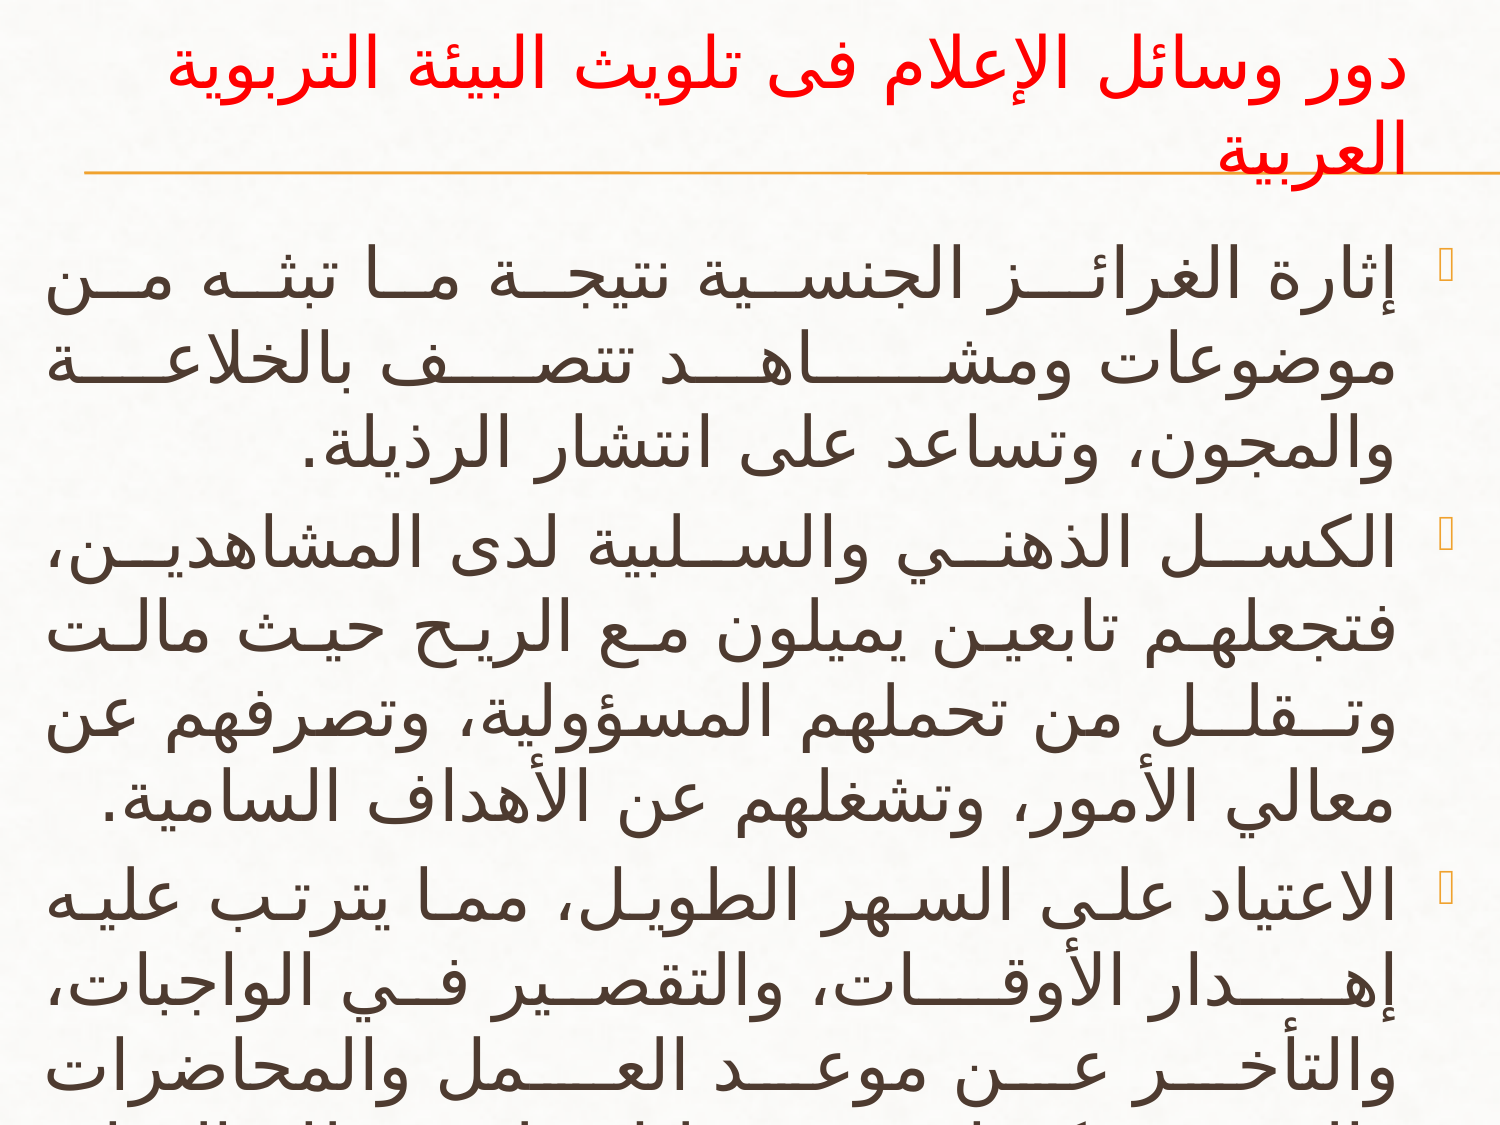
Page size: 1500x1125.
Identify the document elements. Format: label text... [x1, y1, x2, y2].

list إثارة الغرائـز الجنسية نتيجة ما تبثه من موضوعات ومشــاهـــد تتصف بالخلاعة والمجون، وتساعد على انتشار الرذيلة. الكسل الذهني والسلبية لدى المشاهدين، فتجعلهم تابعين يميلون مع الريح حيث مالت وتــقلــل من تحملهم المسؤولية، وتصرفهم عن معالي الأمور، وتشغلهم عن الأهداف السامية. الاعتياد على السهر الطويل، مما يترتب عليه إهـــدار الأوقــات، والتقصير في الواجبات، والتأخر عن موعد العـمل والمحاضرات والدروس، كما يسبب ذلك قلب نظام الحياة، فينـــام الســـــــــاهر في النهار ويسهر في الليل، وهو أمر مغاير لفطرة الخالق. [29, 219, 1471, 1040]
title دور وسائل الإعلام فى تلويث البيئة التربوية العربية [75, 8, 1425, 197]
